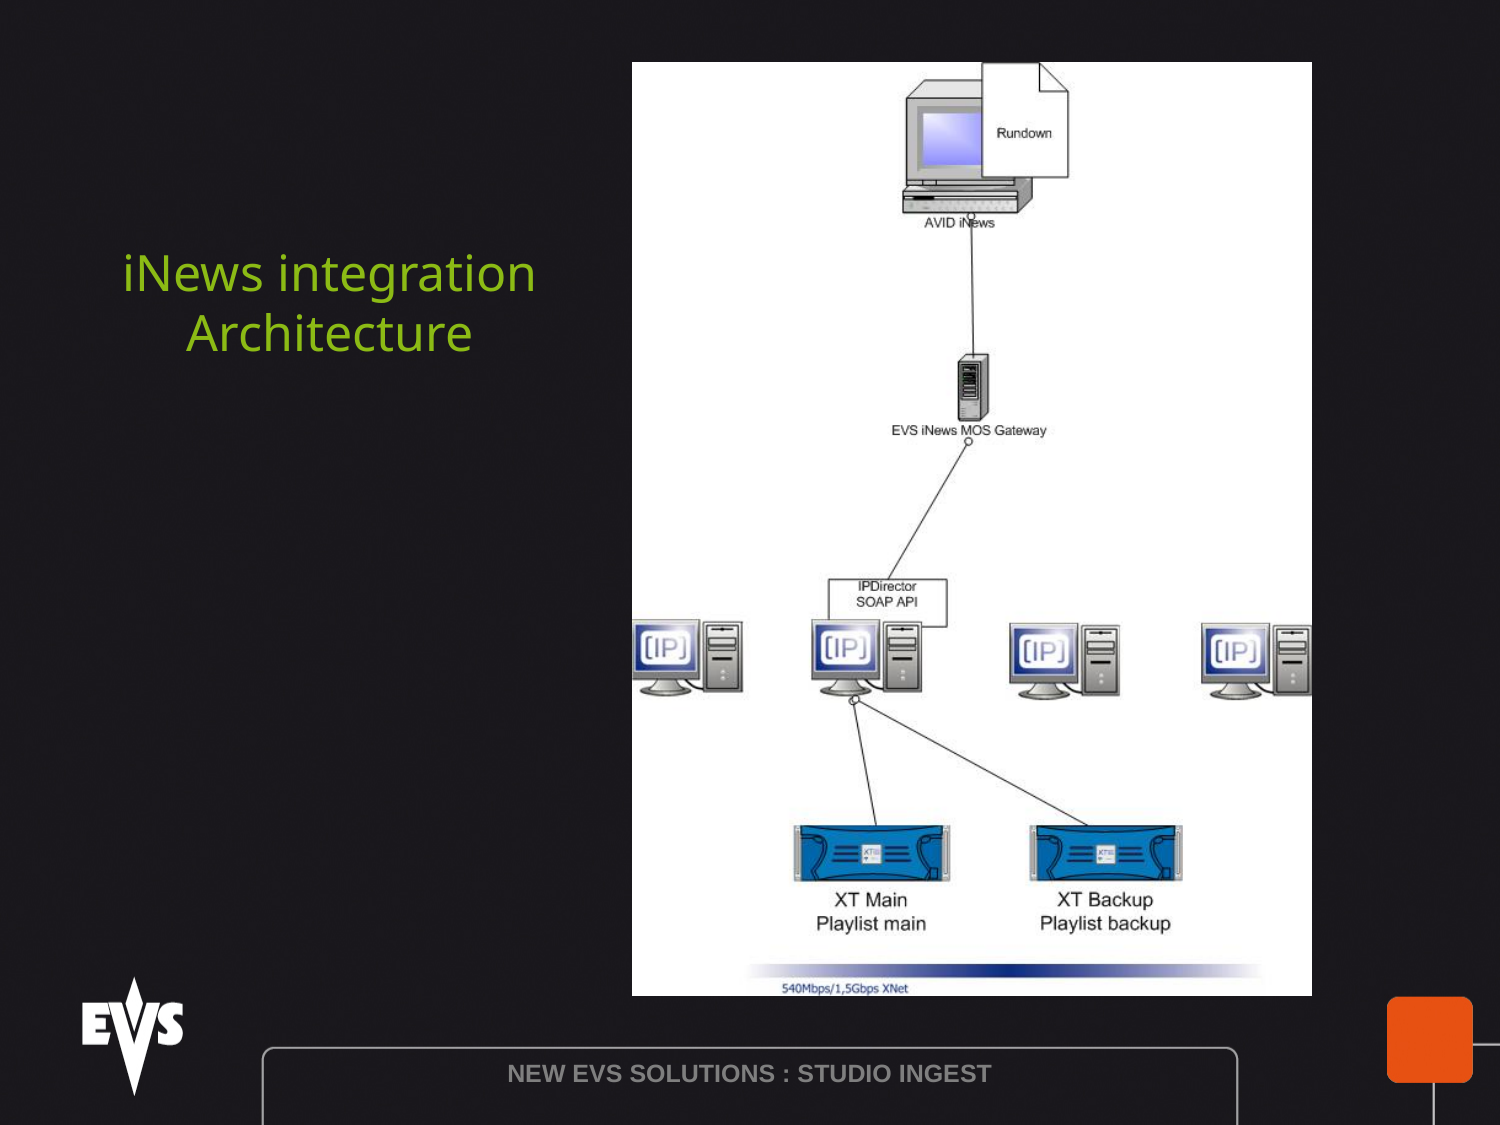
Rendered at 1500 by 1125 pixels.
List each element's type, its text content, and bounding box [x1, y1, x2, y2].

title iNews integration Architecture [75, 234, 586, 762]
picture [0, 0, 1500, 1125]
